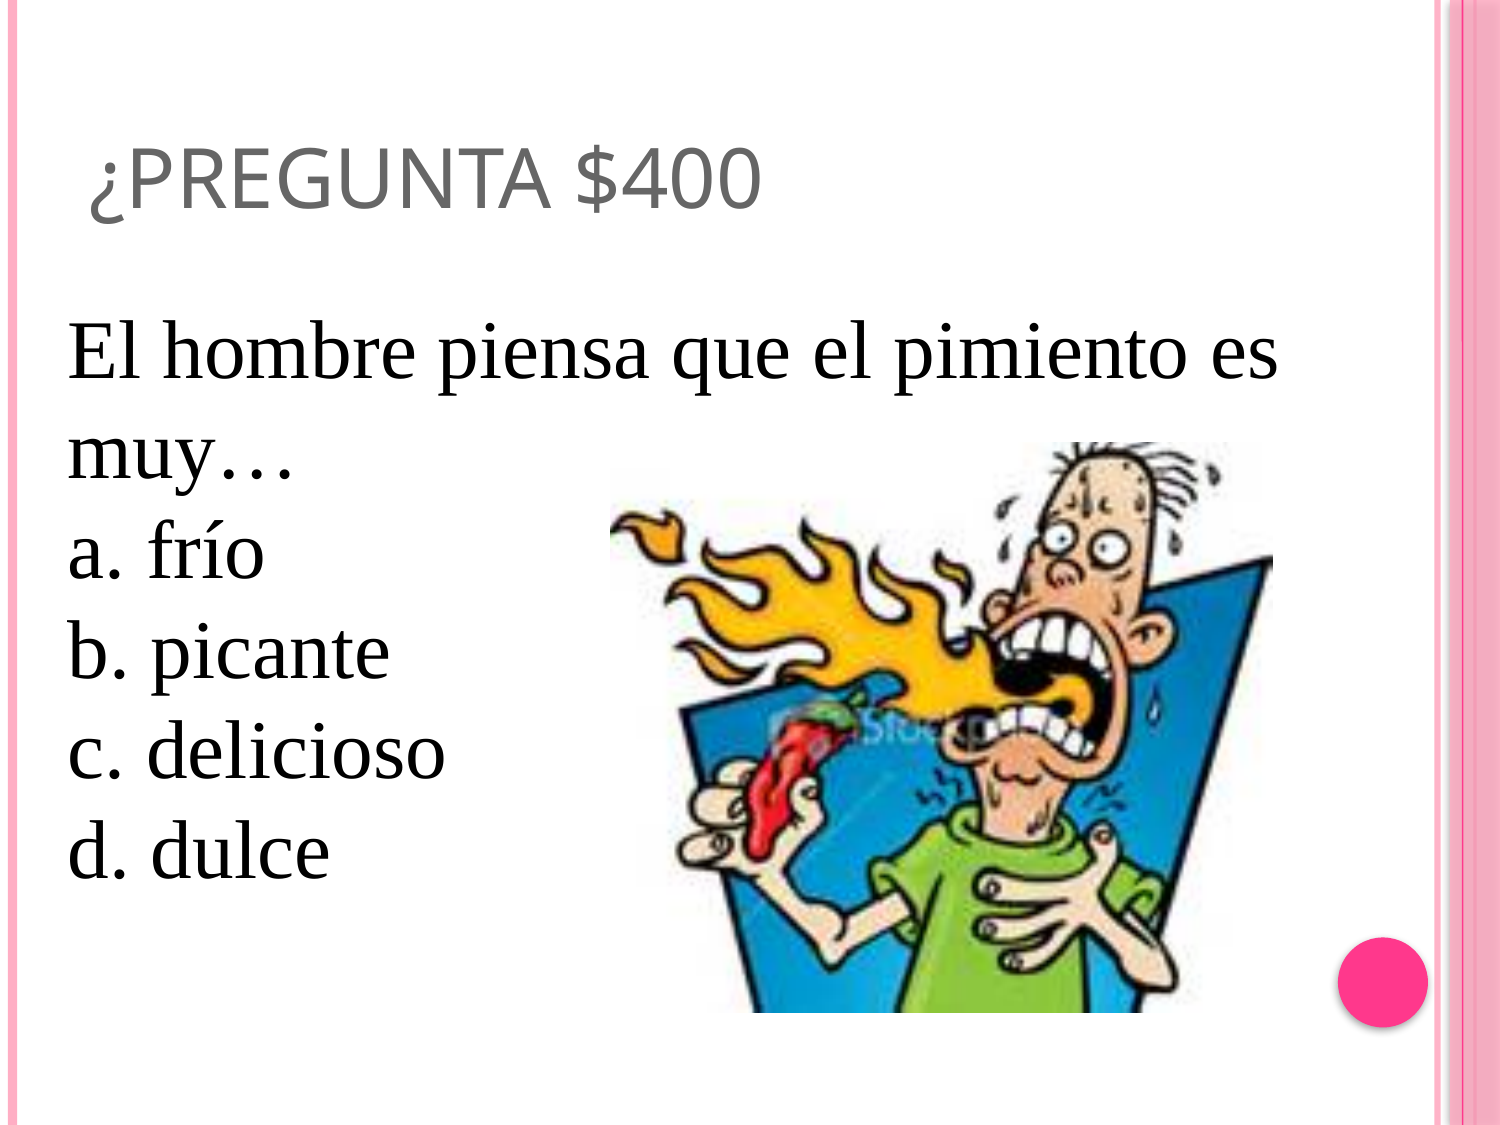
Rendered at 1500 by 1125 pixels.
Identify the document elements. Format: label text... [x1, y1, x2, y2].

title ¿Pregunta $400 [75, 45, 1300, 233]
text_box El hombre piensa que el pimiento es muy… a. frío b. picante c. delicioso d. dulce [53, 287, 1400, 903]
picture [609, 441, 1274, 1013]
